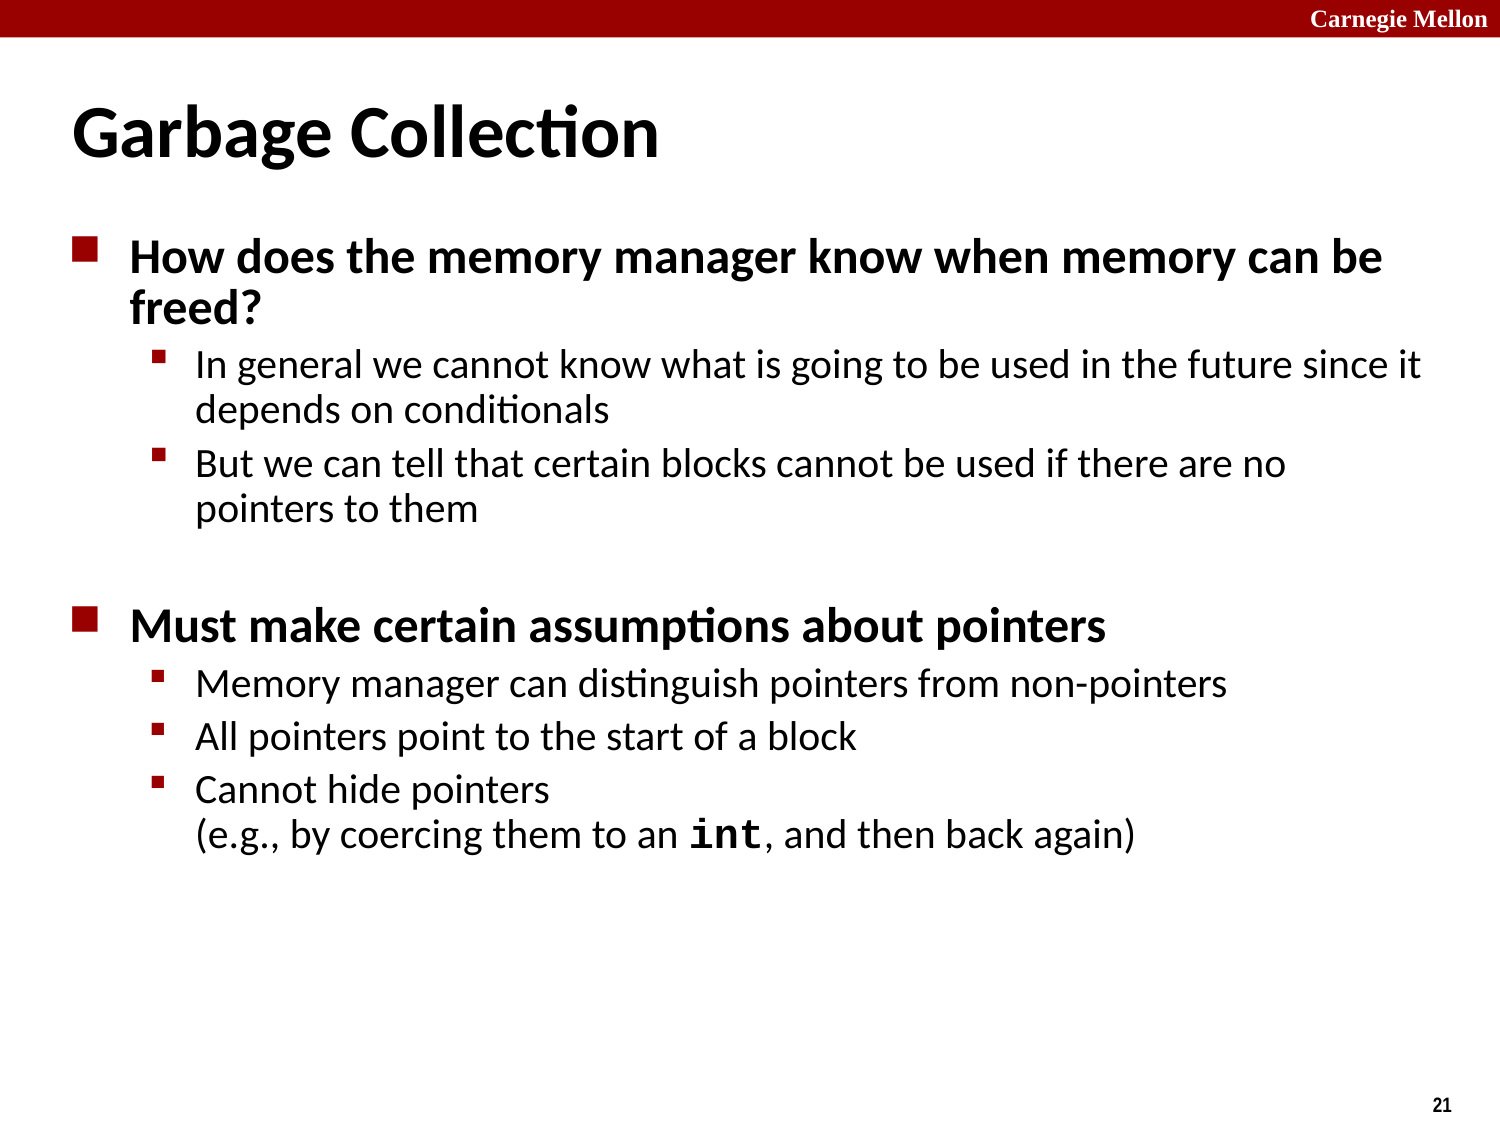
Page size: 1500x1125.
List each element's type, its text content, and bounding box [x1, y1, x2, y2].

list How does the memory manager know when memory can be freed? In general we cannot know what is going to be used in the future since it depends on conditionals But we can tell that certain blocks cannot be used if there are no pointers to them Must make certain assumptions about pointers Memory manager can distinguish pointers from non-pointers All pointers point to the start of a block Cannot hide pointers (e.g., by coercing them to an int, and then back again) [58, 224, 1451, 1038]
title Garbage Collection [57, 87, 1100, 182]
